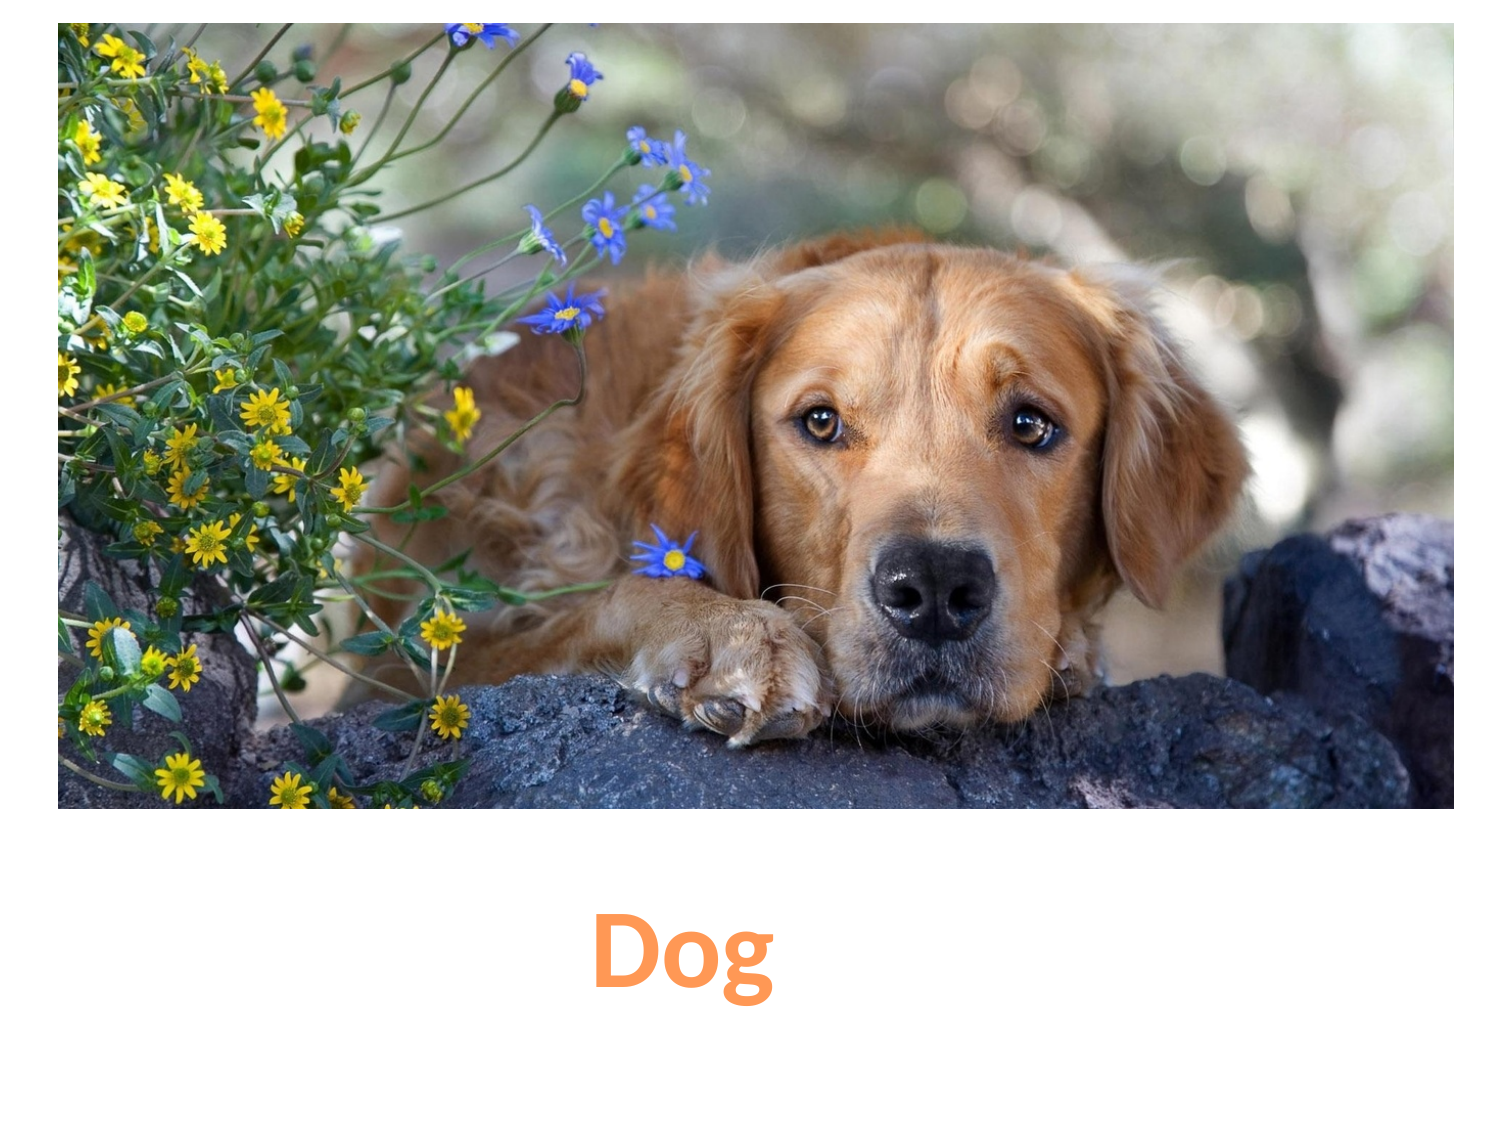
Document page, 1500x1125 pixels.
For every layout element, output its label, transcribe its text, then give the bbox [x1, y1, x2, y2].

text_box Dog [575, 867, 790, 1018]
picture [58, 23, 1454, 809]
